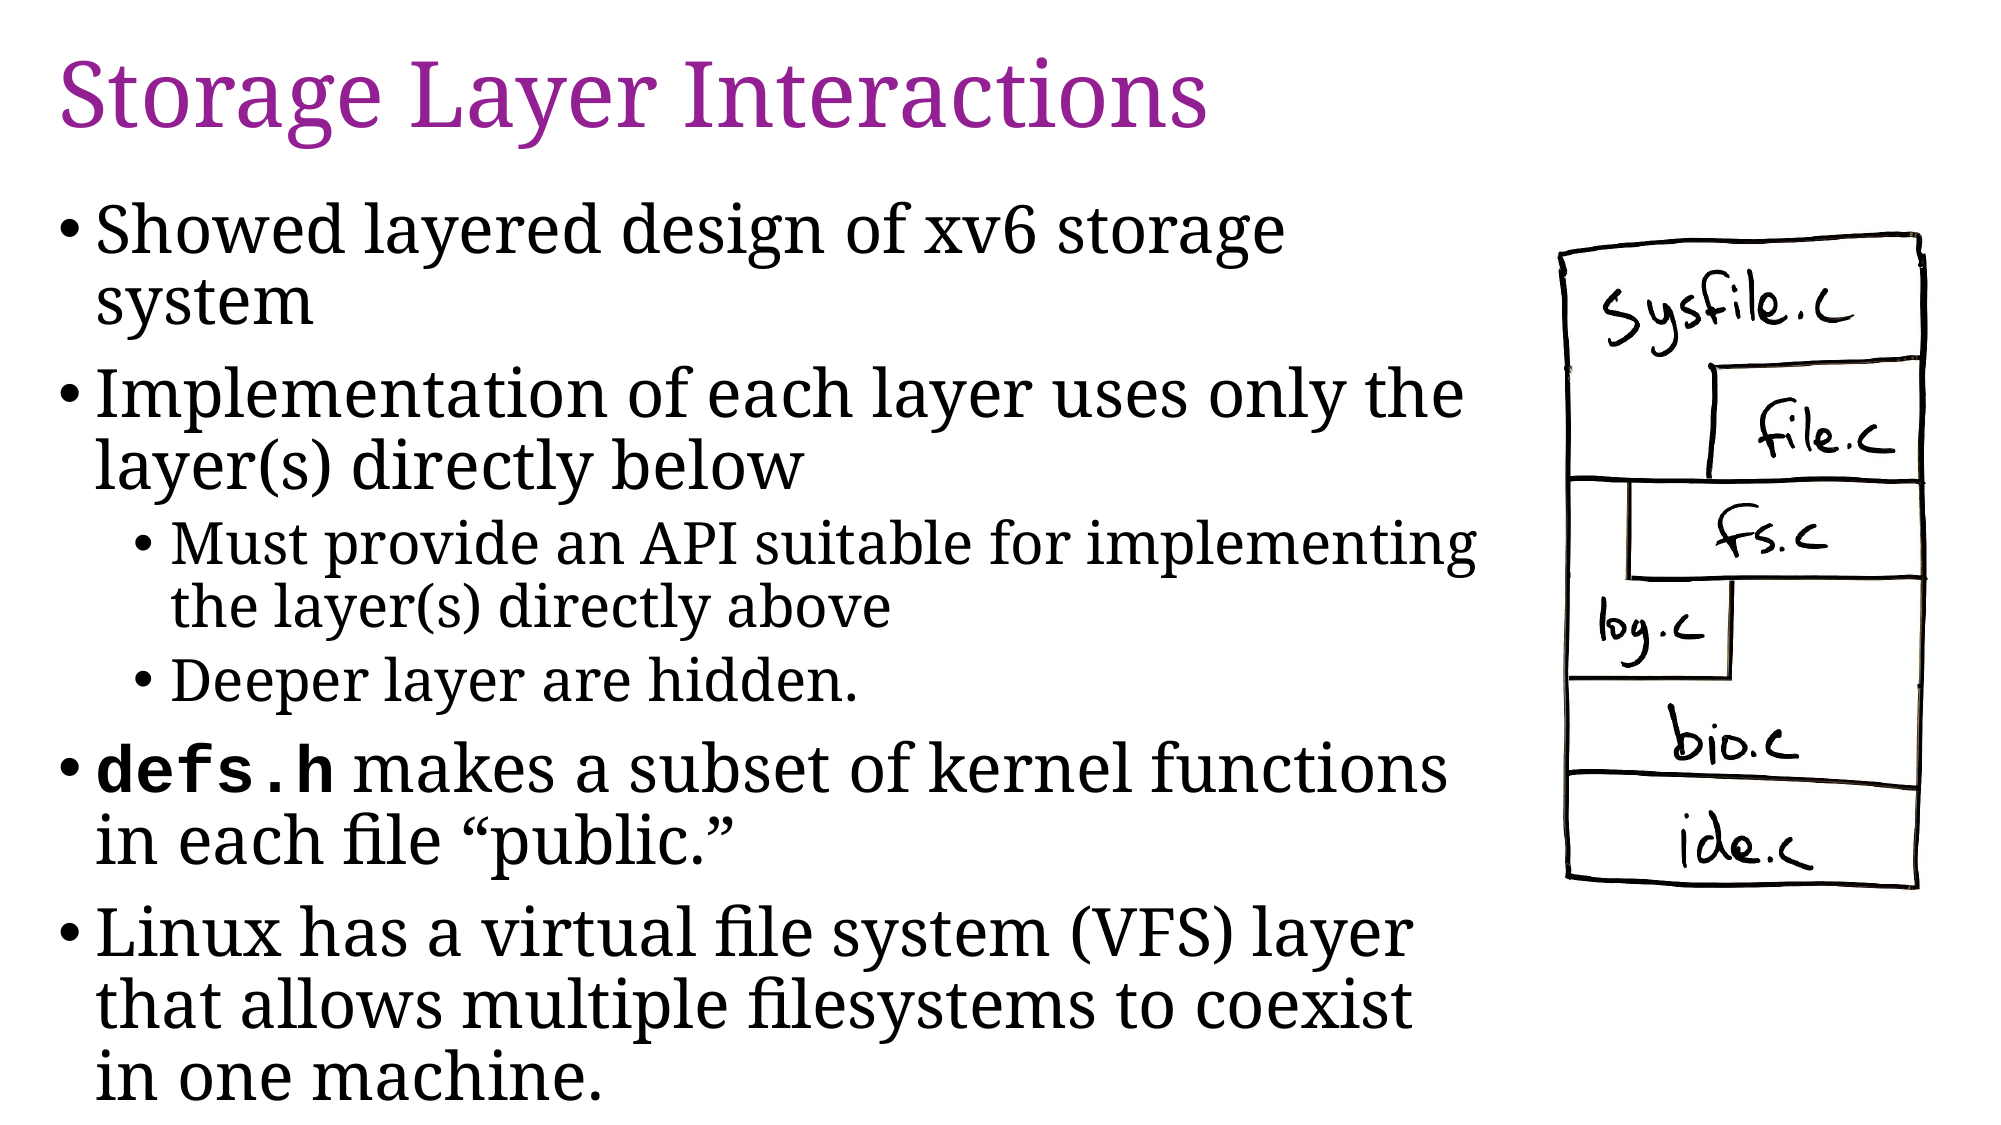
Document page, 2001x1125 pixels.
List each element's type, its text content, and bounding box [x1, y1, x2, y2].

title Storage Layer Interactions [43, 25, 1953, 171]
list Showed layered design of xv6 storage system Implementation of each layer uses only the layer(s) directly below Must provide an API suitable for implementing the layer(s) directly above Deeper layer are hidden. defs.h makes a subset of kernel functions in each file “public.” Linux has a virtual file system (VFS) layer that allows multiple filesystems to coexist in one machine. [43, 188, 1508, 1106]
picture [1554, 229, 1936, 894]
